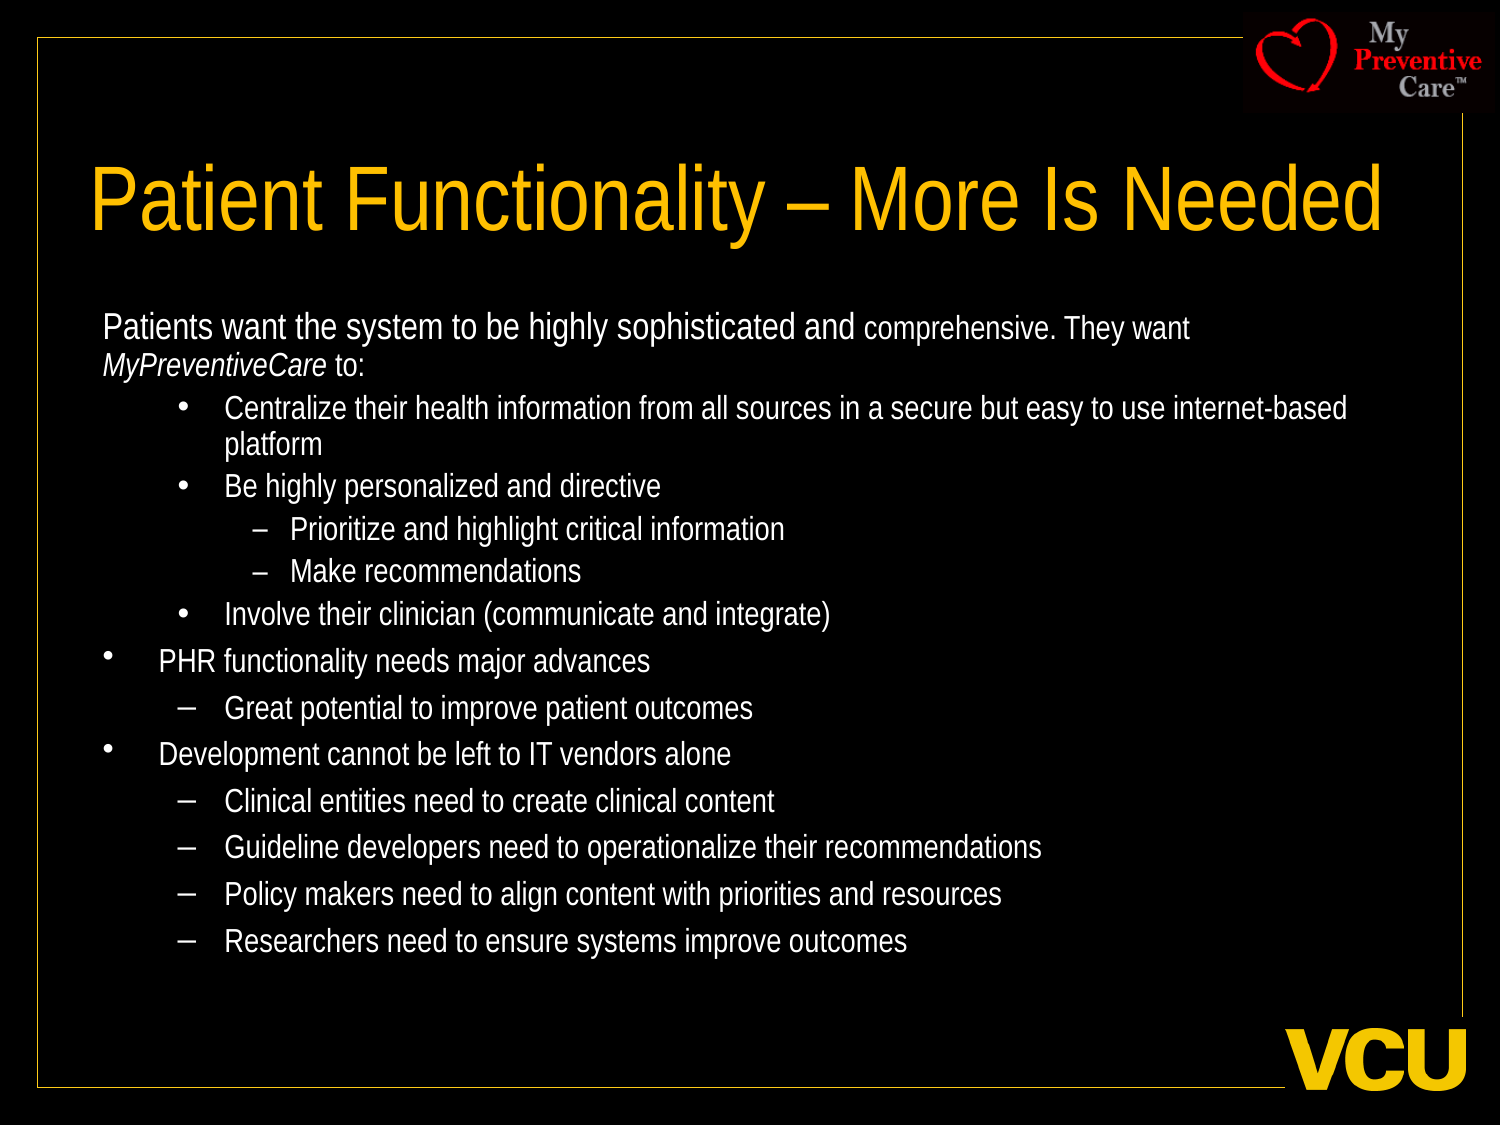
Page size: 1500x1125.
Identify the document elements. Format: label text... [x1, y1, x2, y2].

picture [1285, 1017, 1474, 1091]
title Patient Functionality – More Is Needed [49, 99, 1426, 288]
list Patients want the system to be highly sophisticated and comprehensive. They want MyPreventiveCare to: Centralize their health information from all sources in a secure but easy to use internet-based platform Be highly personalized and directive Prioritize and highlight critical information Make recommendations Involve their clinician (communicate and integrate) PHR functionality needs major advances Great potential to improve patient outcomes Development cannot be left to IT vendors alone Clinical entities need to create clinical content Guideline developers need to operationalize their recommendations Policy makers need to align content with priorities and resources Researchers need to ensure systems improve outcomes [87, 299, 1401, 988]
picture [1243, 12, 1495, 113]
